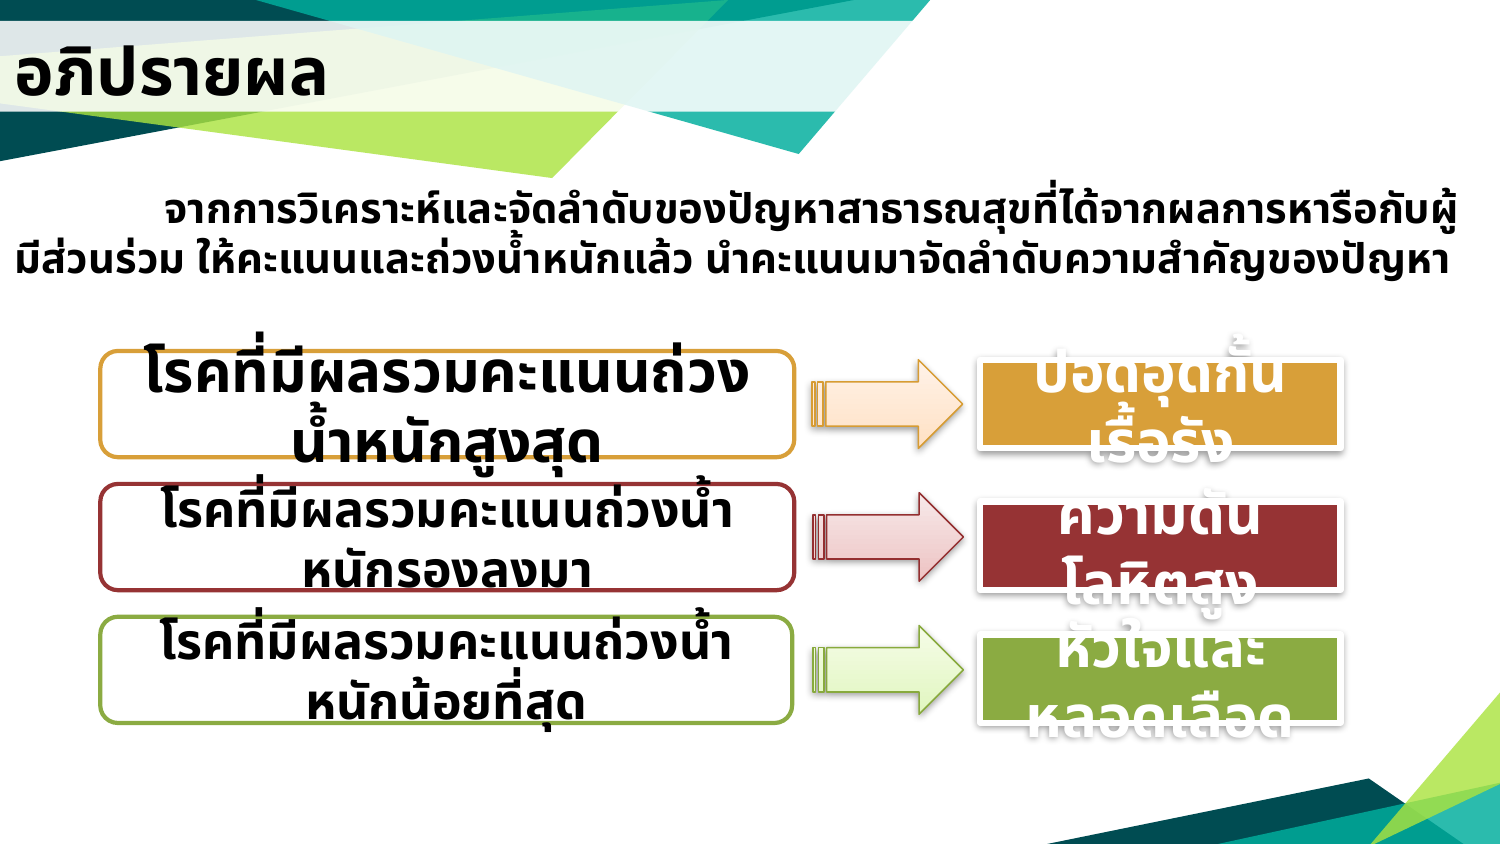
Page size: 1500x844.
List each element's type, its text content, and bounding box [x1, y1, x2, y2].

text_box จากการวิเคราะห์และจัดลำดับของปัญหาสาธารณสุขที่ได้จากผลการหารือกับผู้มีส่วนร่วม ให้คะแนนและถ่วงน้ำหนักแล้ว นำคะแนนมาจัดลำดับความสำคัญของปัญหา [0, 174, 1483, 365]
text_box [825, 358, 964, 450]
text_box [811, 381, 816, 427]
text_box ปอดอุดกั้นเรื้อรัง [977, 357, 1344, 451]
text_box หัวใจและหลอดเลือด [977, 631, 1344, 726]
text_box โรคที่มีผลรวมคะแนนถ่วงน้ำหนักรองลงมา [98, 481, 797, 593]
text_box [817, 381, 824, 427]
text_box ความดันโลหิตสูง [977, 498, 1344, 593]
text_box [812, 514, 816, 560]
text_box อภิปรายผล [0, 20, 1022, 112]
text_box โรคที่มีผลรวมคะแนนถ่วงน้ำหนักสูงสุด [98, 348, 797, 460]
text_box โรคที่มีผลรวมคะแนนถ่วงน้ำหนักน้อยที่สุด [98, 614, 795, 726]
text_box [818, 491, 964, 582]
text_box [818, 624, 964, 715]
text_box [812, 647, 816, 693]
